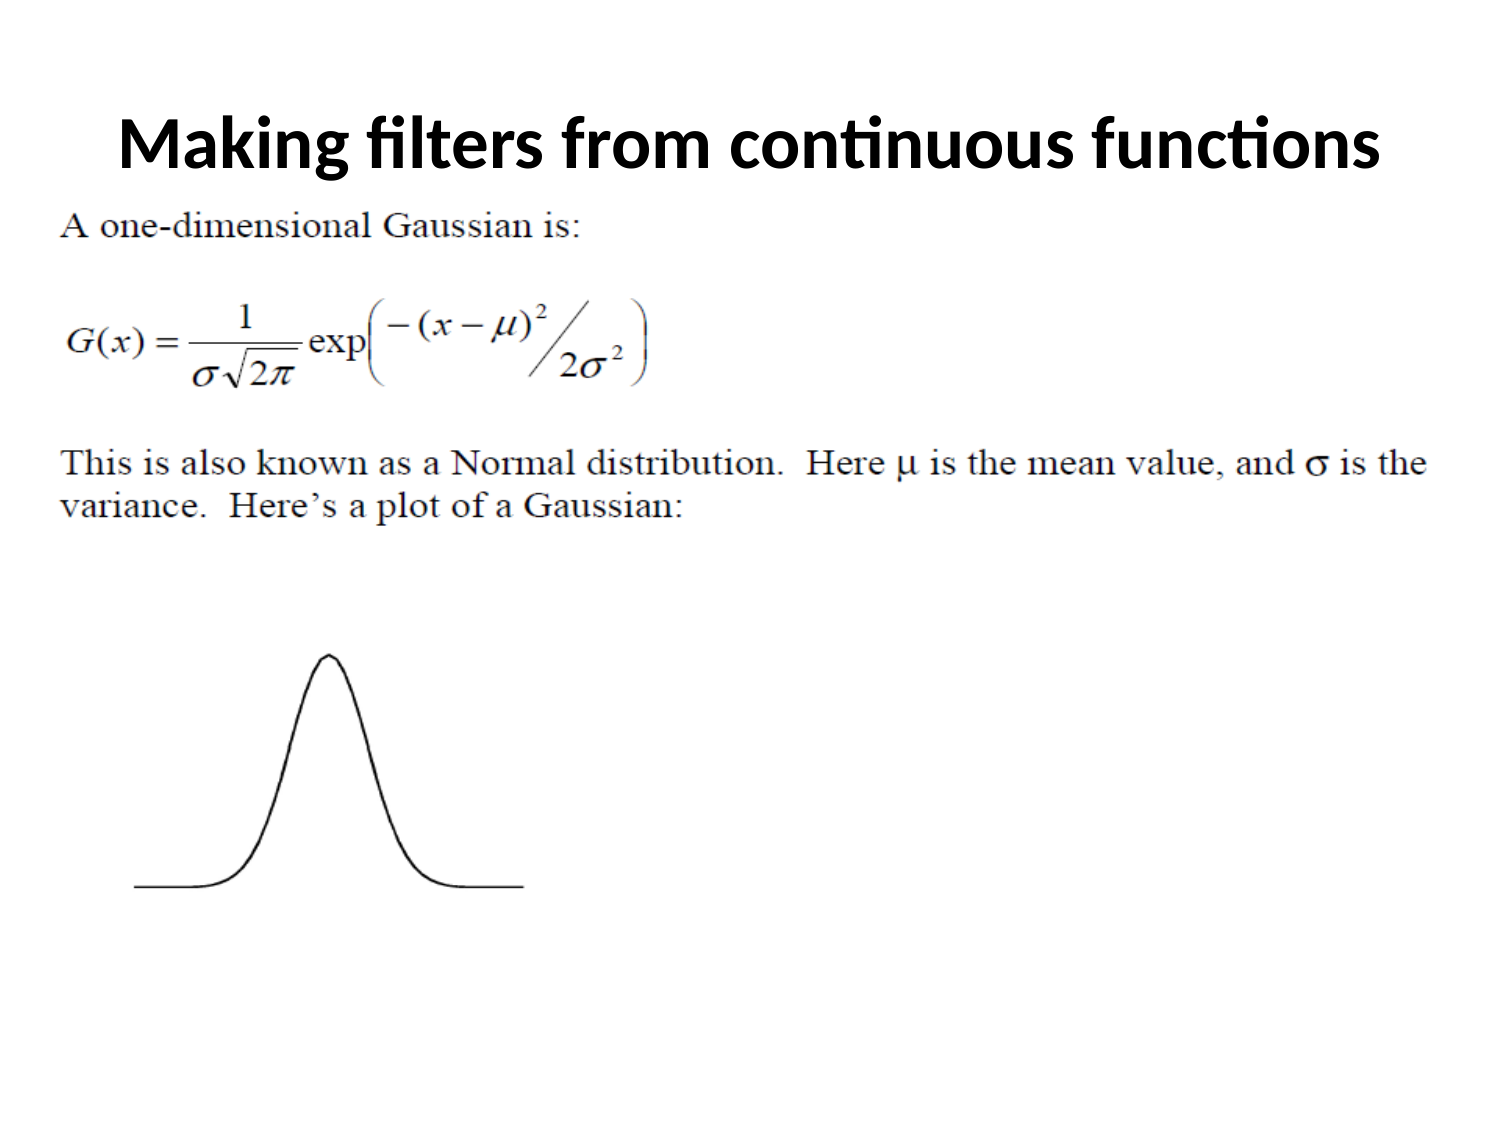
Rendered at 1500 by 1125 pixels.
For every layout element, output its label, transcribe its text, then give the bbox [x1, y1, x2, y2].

picture [52, 199, 1448, 938]
title Making filters from continuous functions [75, 45, 1425, 198]
